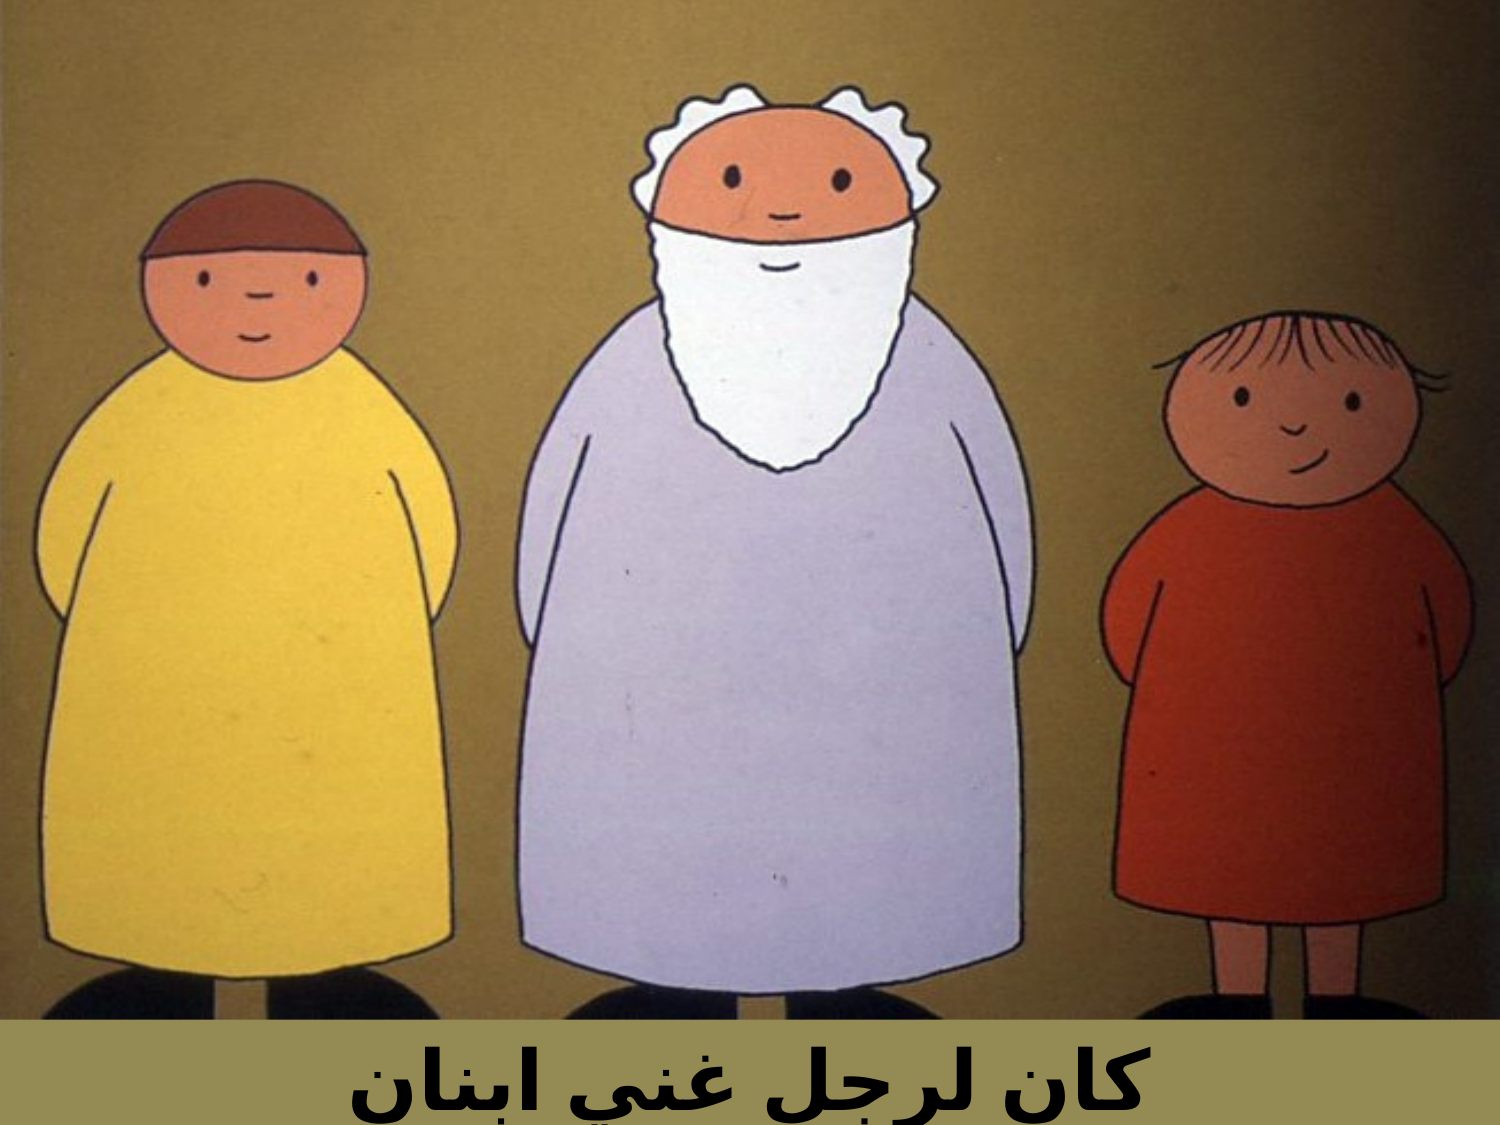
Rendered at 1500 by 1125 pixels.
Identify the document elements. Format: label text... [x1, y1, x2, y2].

picture [0, 0, 1500, 1020]
text_box كان لرجل غني ابنان [0, 1026, 1500, 1125]
